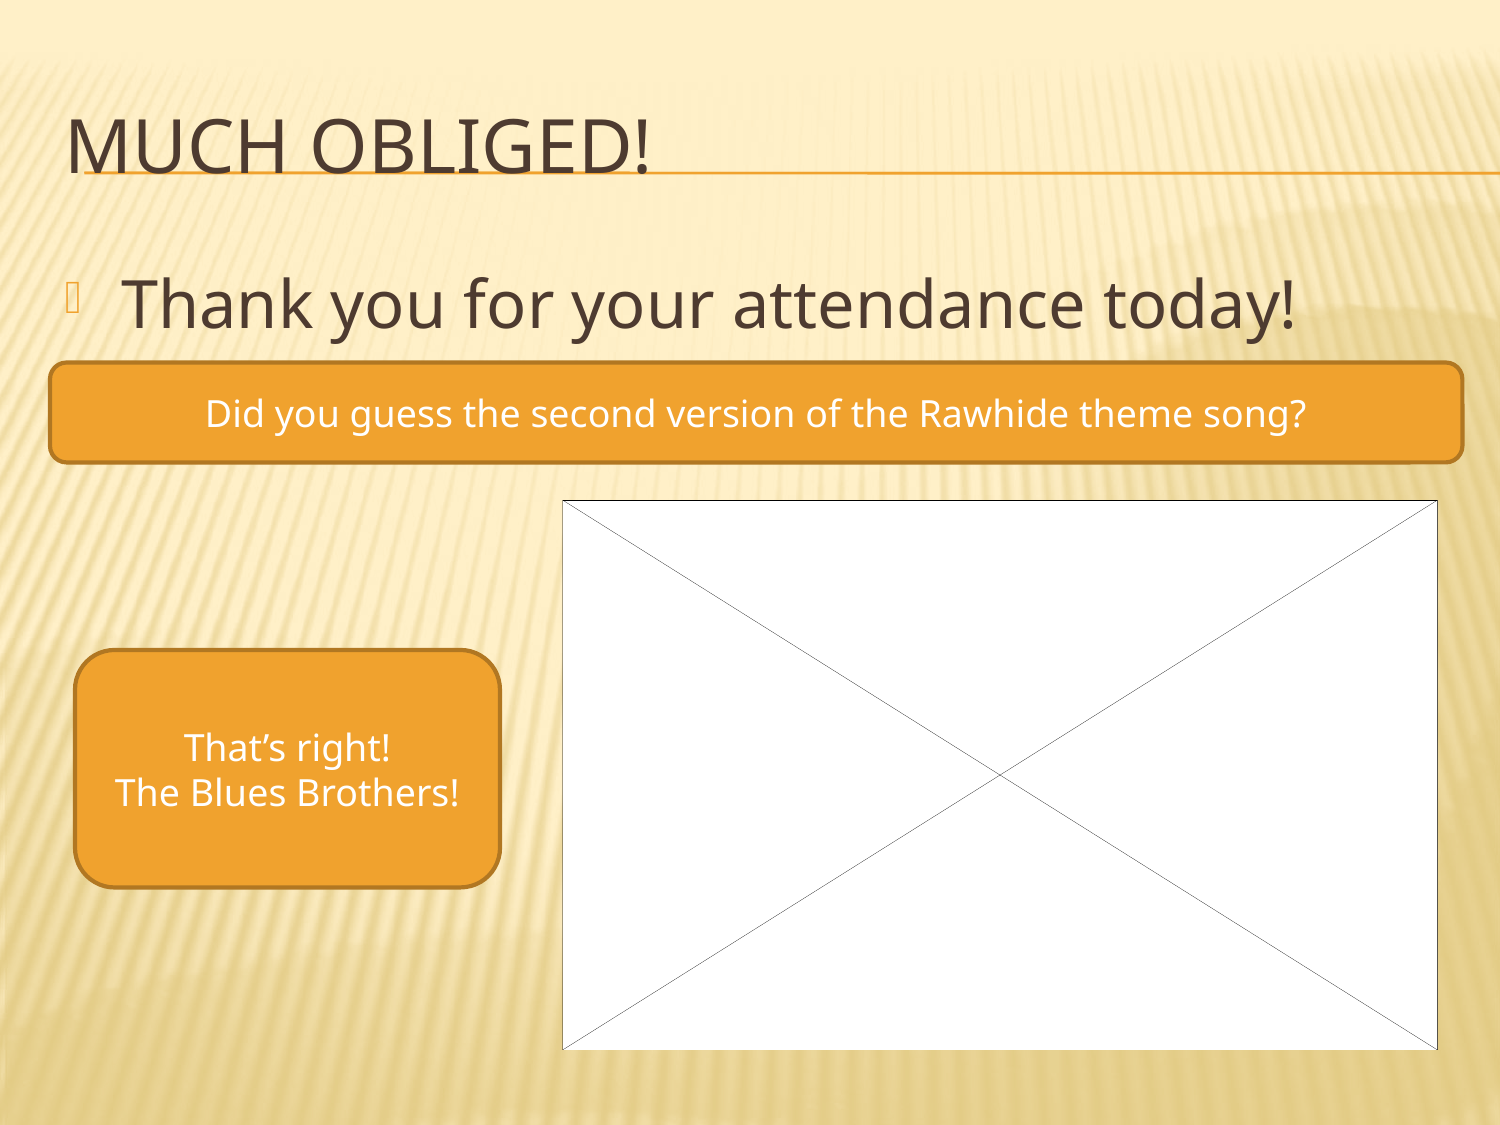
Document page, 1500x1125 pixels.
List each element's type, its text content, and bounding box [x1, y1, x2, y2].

text_box That’s right! The Blues Brothers! [72, 647, 503, 890]
title MUCH OBLIGED! [50, 75, 1475, 213]
text_box Did you guess the second version of the Rawhide theme song? [47, 360, 1465, 465]
list Thank you for your attendance today! [50, 254, 1475, 998]
